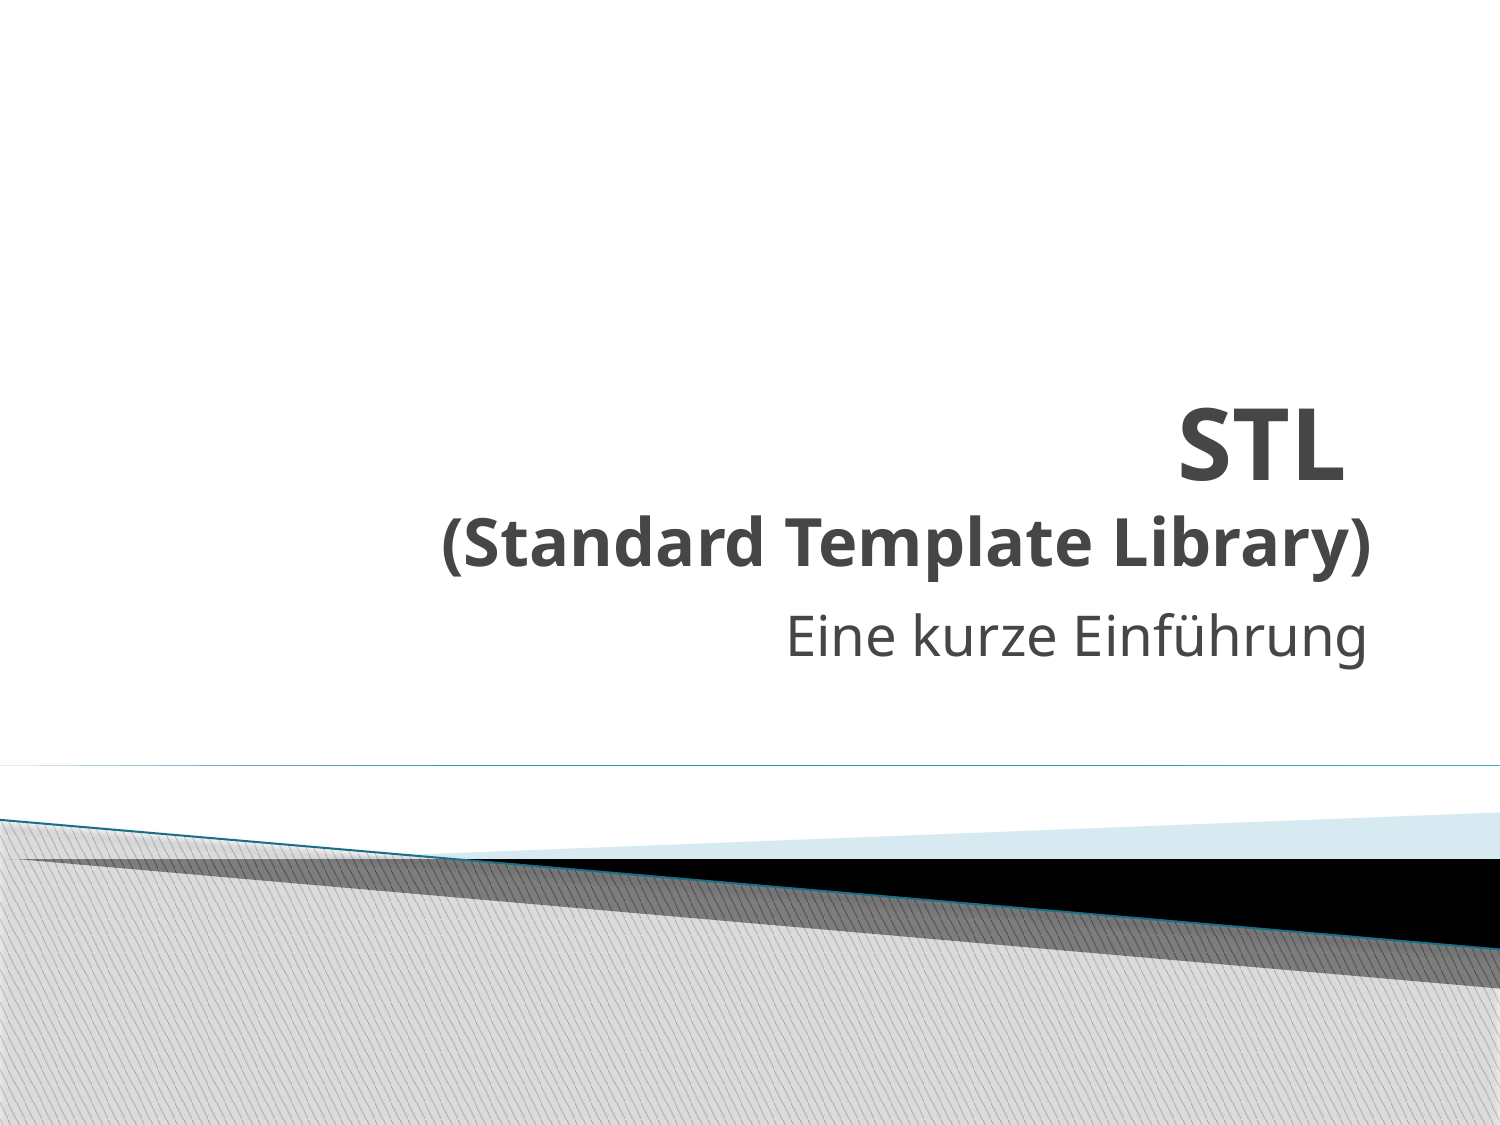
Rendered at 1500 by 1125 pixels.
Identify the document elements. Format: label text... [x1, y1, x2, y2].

subtitle Eine kurze Einführung [112, 592, 1388, 790]
picture [5, 859, 1500, 989]
title STL (Standard Template Library) [112, 287, 1388, 588]
